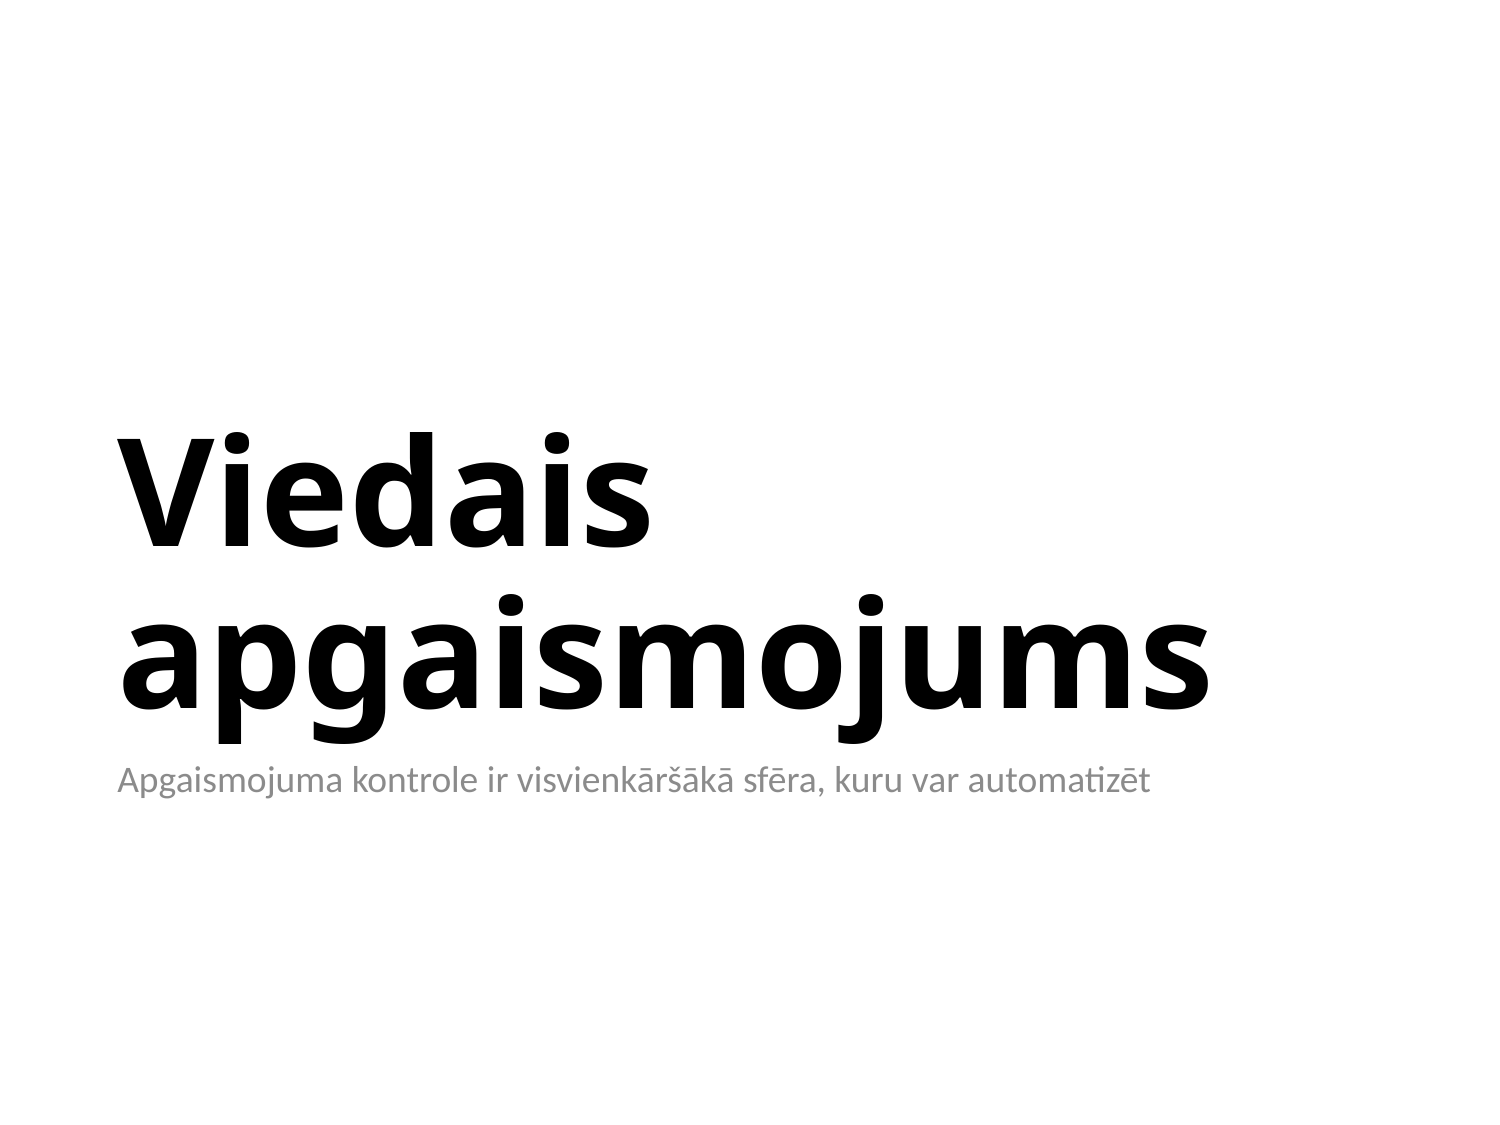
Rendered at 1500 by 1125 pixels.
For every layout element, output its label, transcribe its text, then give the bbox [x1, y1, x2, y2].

list Apgaismojuma kontrole ir visvienkāršākā sfēra, kuru var automatizēt [102, 752, 1397, 999]
title Viedais apgaismojums [102, 280, 1397, 749]
